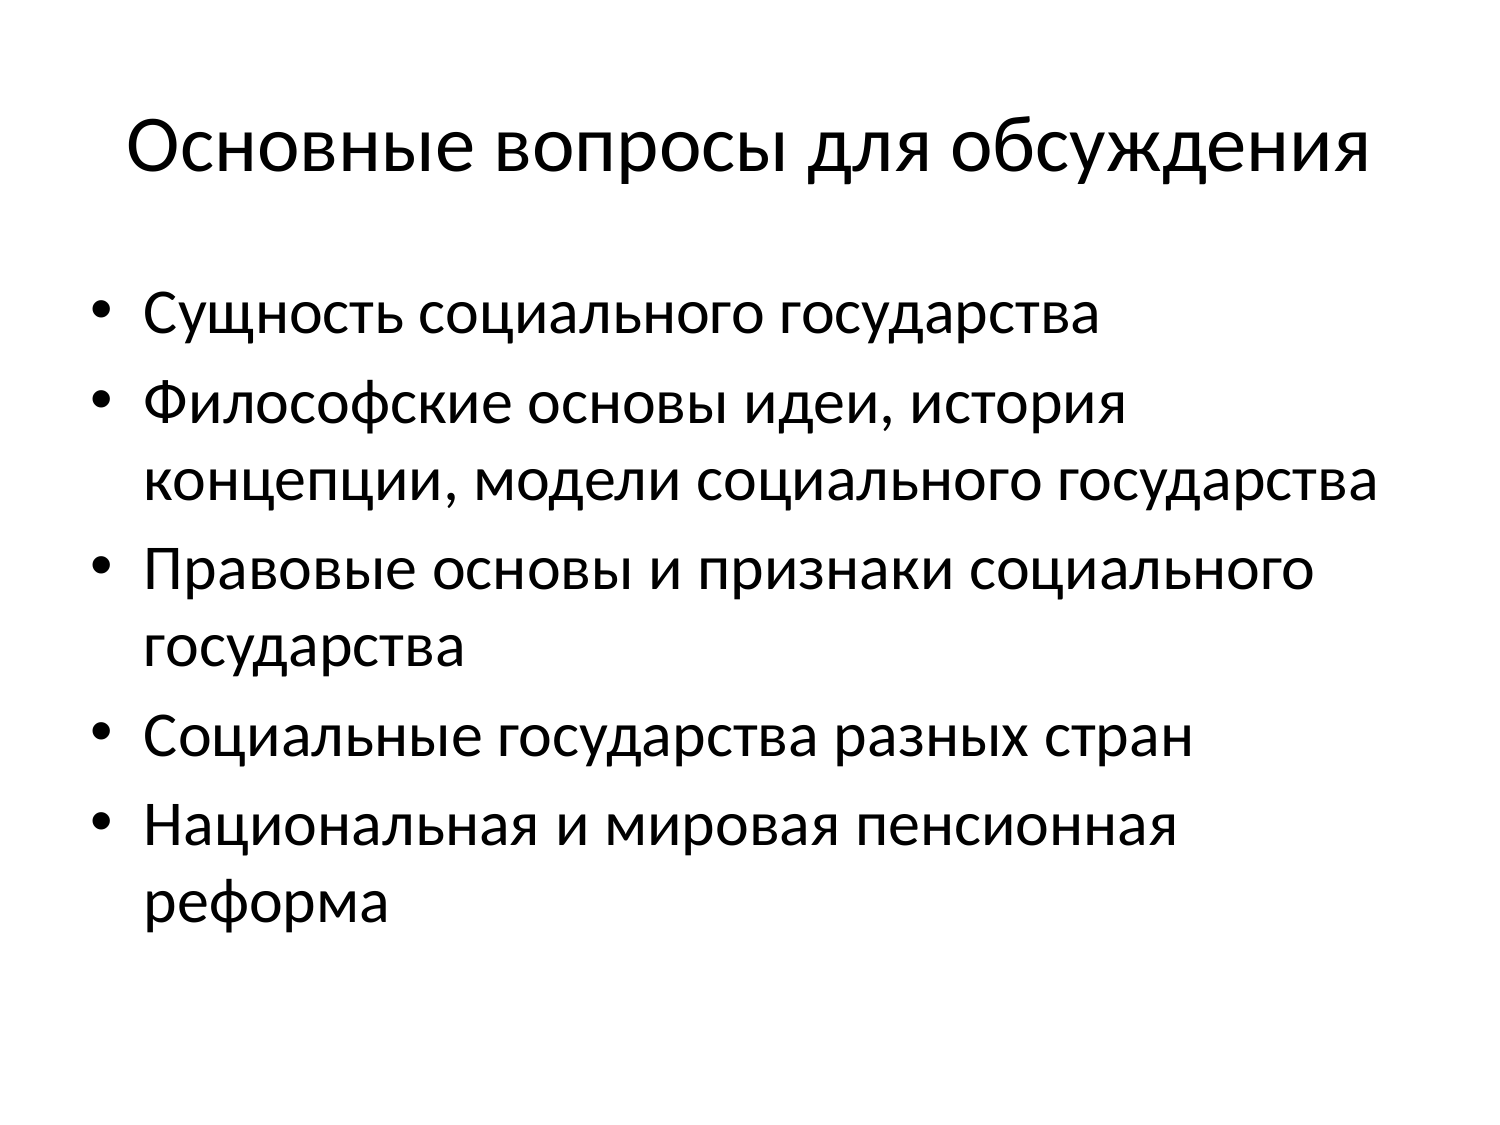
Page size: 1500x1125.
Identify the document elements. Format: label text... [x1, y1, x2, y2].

title Основные вопросы для обсуждения [75, 45, 1425, 233]
list Сущность социального государства Философские основы идеи, история концепции, модели социального государства Правовые основы и признаки социального государства Социальные государства разных стран Национальная и мировая пенсионная реформа [75, 262, 1425, 1005]
